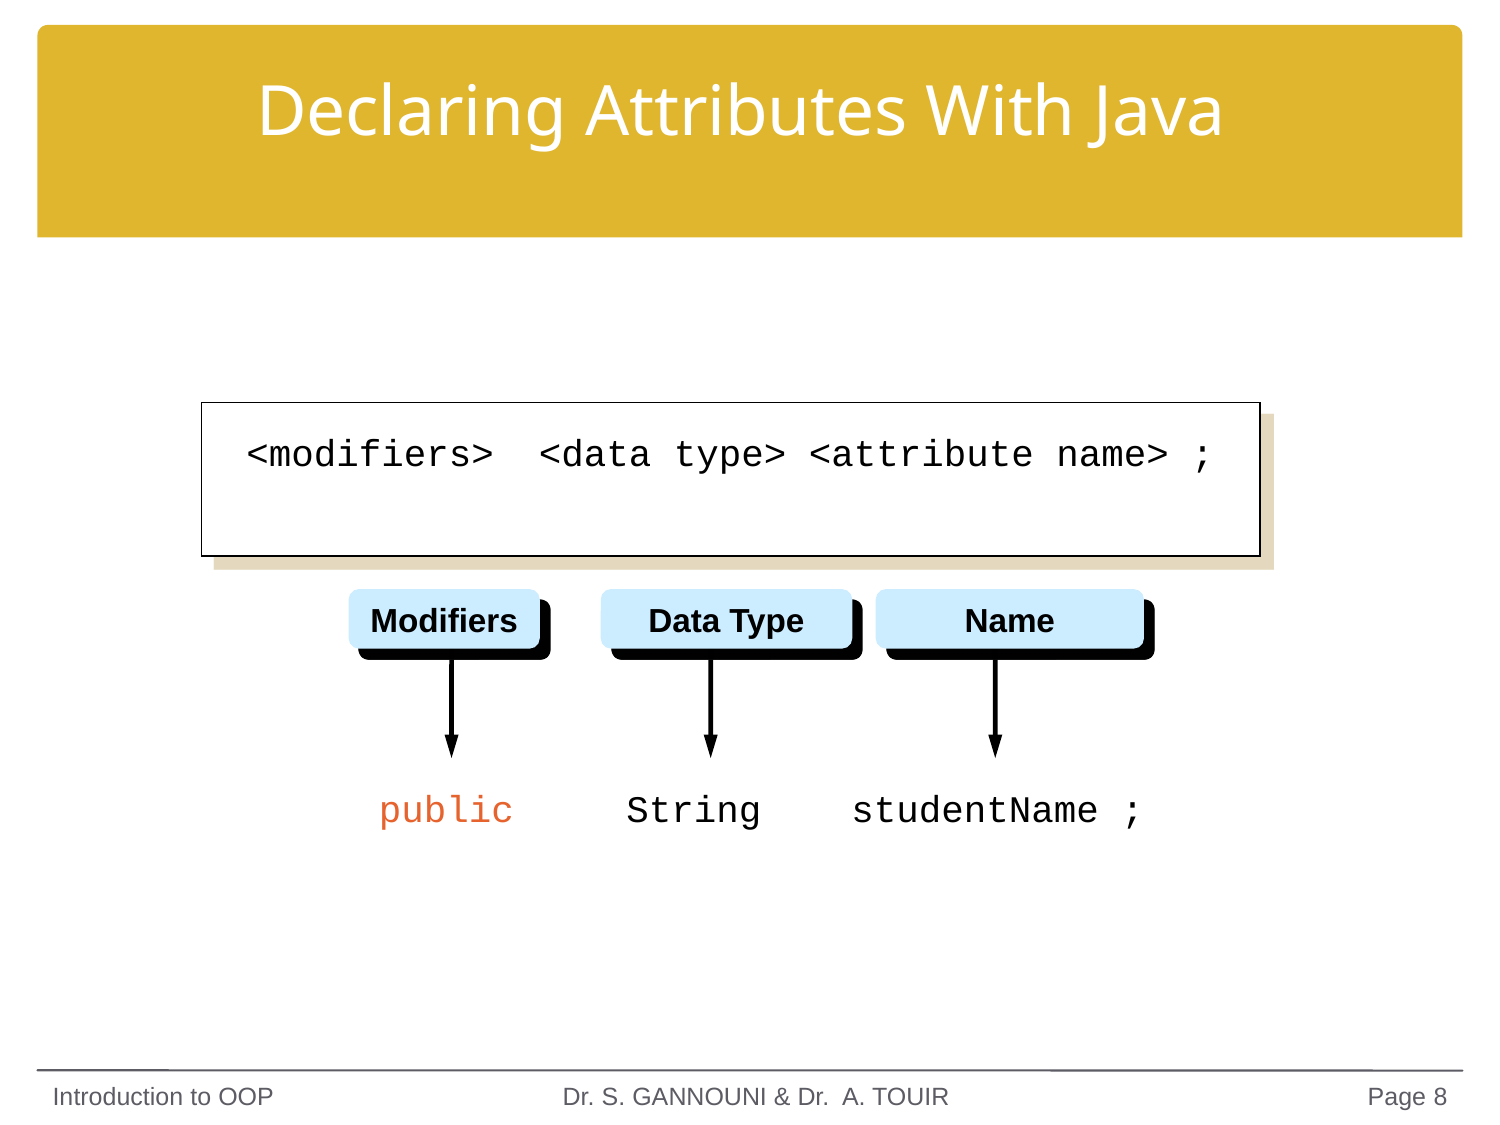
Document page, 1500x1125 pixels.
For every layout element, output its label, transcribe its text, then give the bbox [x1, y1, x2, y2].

text_box [704, 659, 717, 759]
footer Dr. S. GANNOUNI & Dr. A. TOUIR [474, 1069, 1038, 1123]
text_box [201, 402, 1288, 557]
slide_number Introduction to OOP [37, 1069, 388, 1123]
title Declaring Attributes With Java [0, 58, 1500, 158]
slide_number Page 8 [1112, 1069, 1463, 1123]
text_box Data Type [601, 589, 852, 648]
text_box Modifiers [349, 589, 539, 648]
text_box Name [876, 589, 1144, 648]
text_box public String studentName ; [289, 777, 1214, 837]
text_box [989, 659, 1002, 759]
text_box [445, 659, 458, 759]
